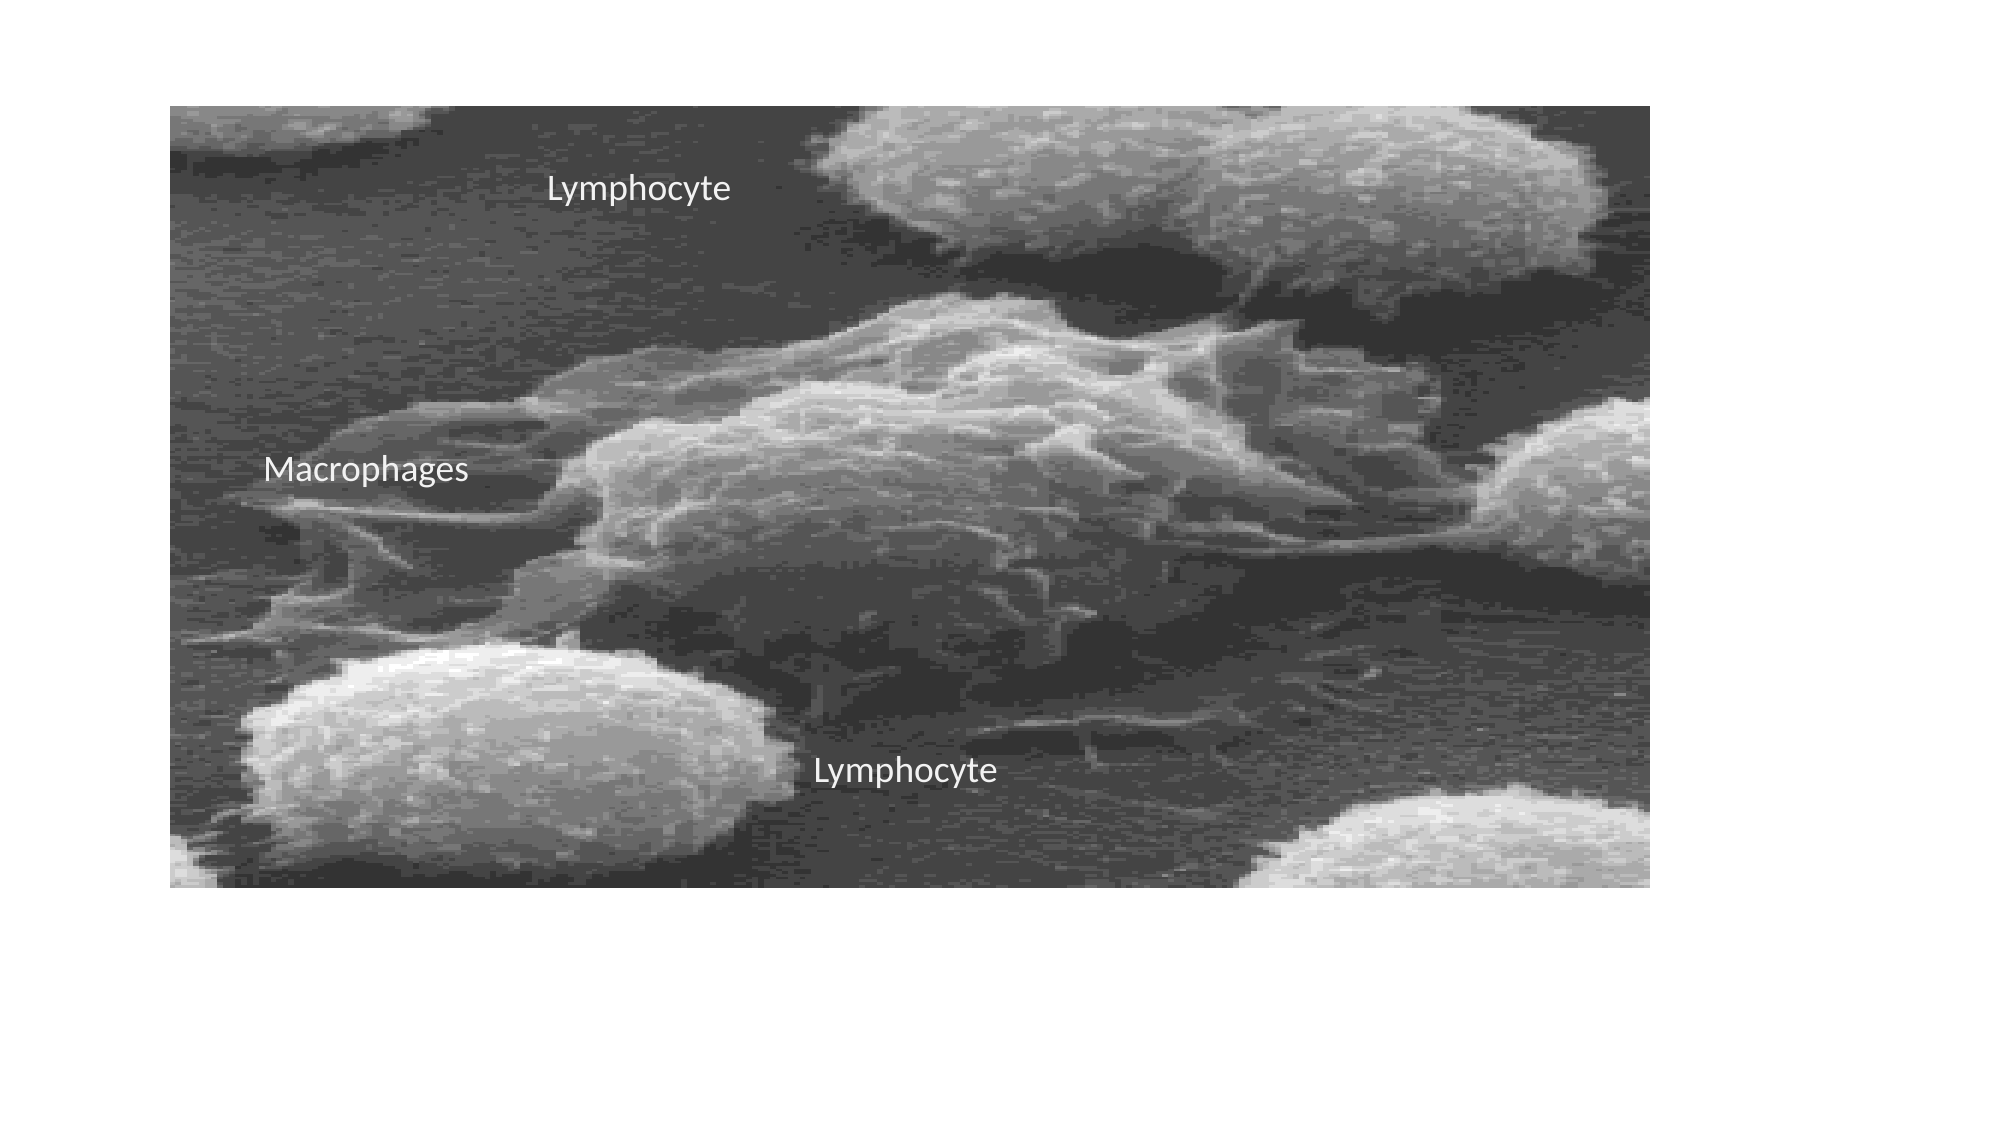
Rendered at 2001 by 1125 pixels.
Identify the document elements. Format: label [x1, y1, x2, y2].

list [170, 106, 1650, 888]
